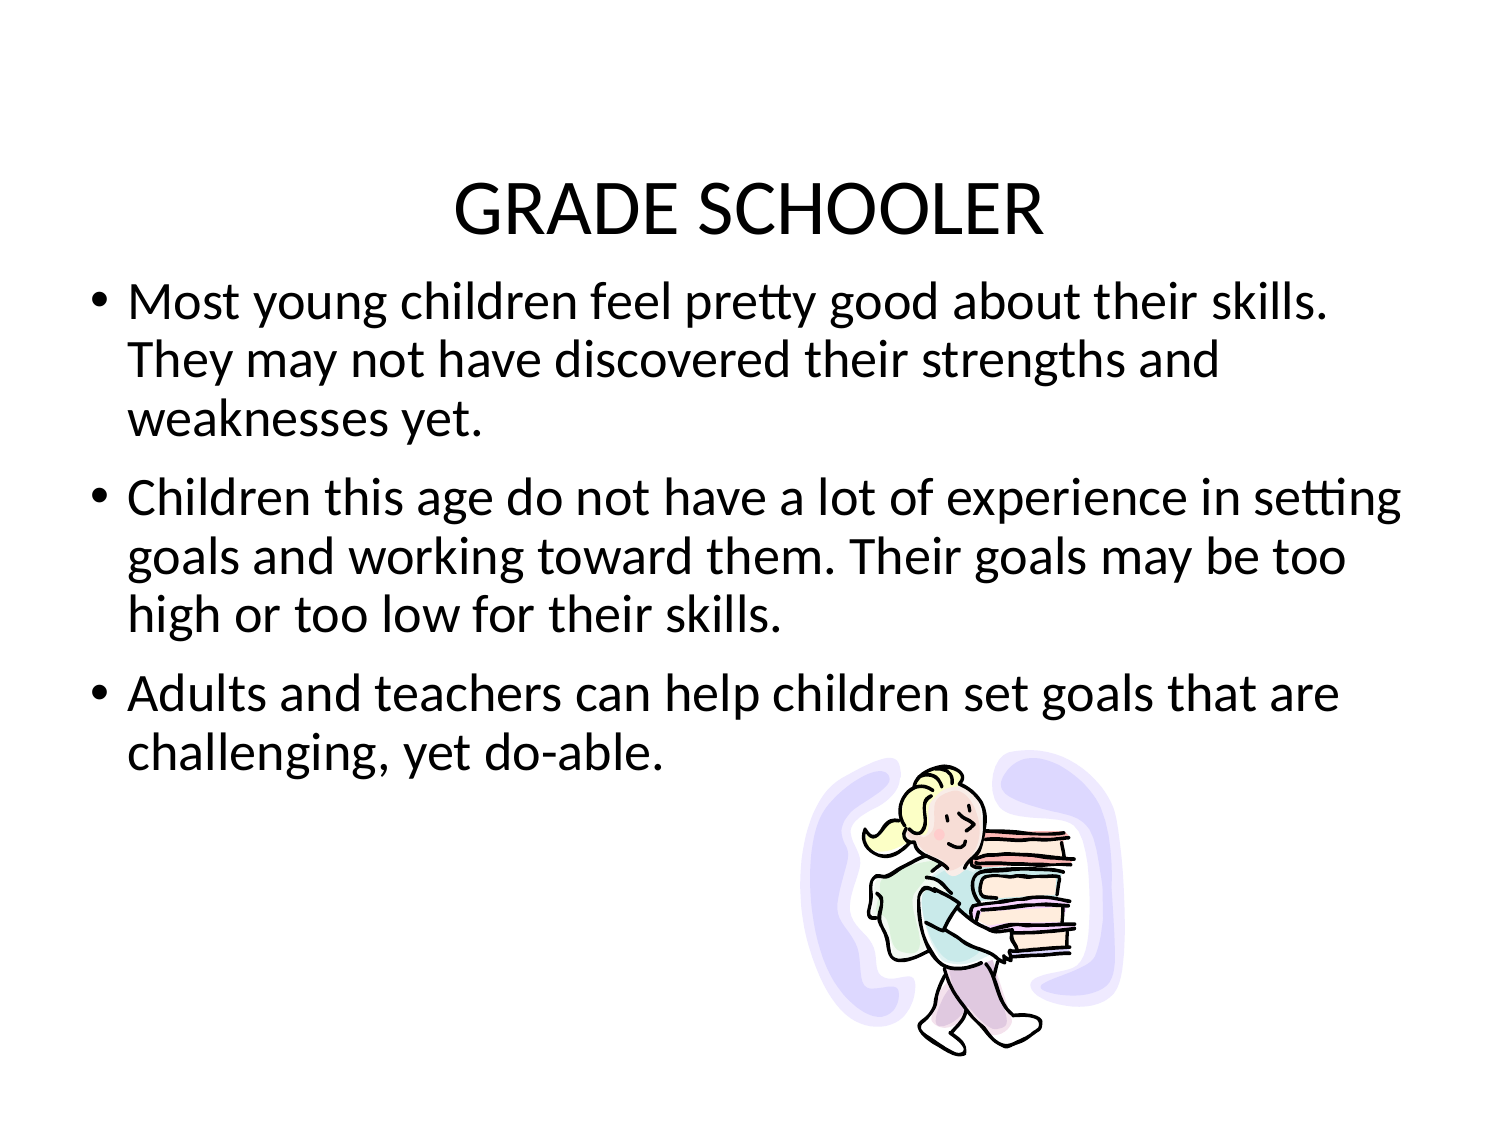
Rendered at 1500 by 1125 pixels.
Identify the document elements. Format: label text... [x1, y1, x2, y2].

picture [799, 749, 1125, 1057]
list GRADE SCHOOLER Most young children feel pretty good about their skills. They may not have discovered their strengths and weaknesses yet. Children this age do not have a lot of experience in setting goals and working toward them. Their goals may be too high or too low for their skills. Adults and teachers can help children set goals that are challenging, yet do-able. [75, 87, 1425, 988]
